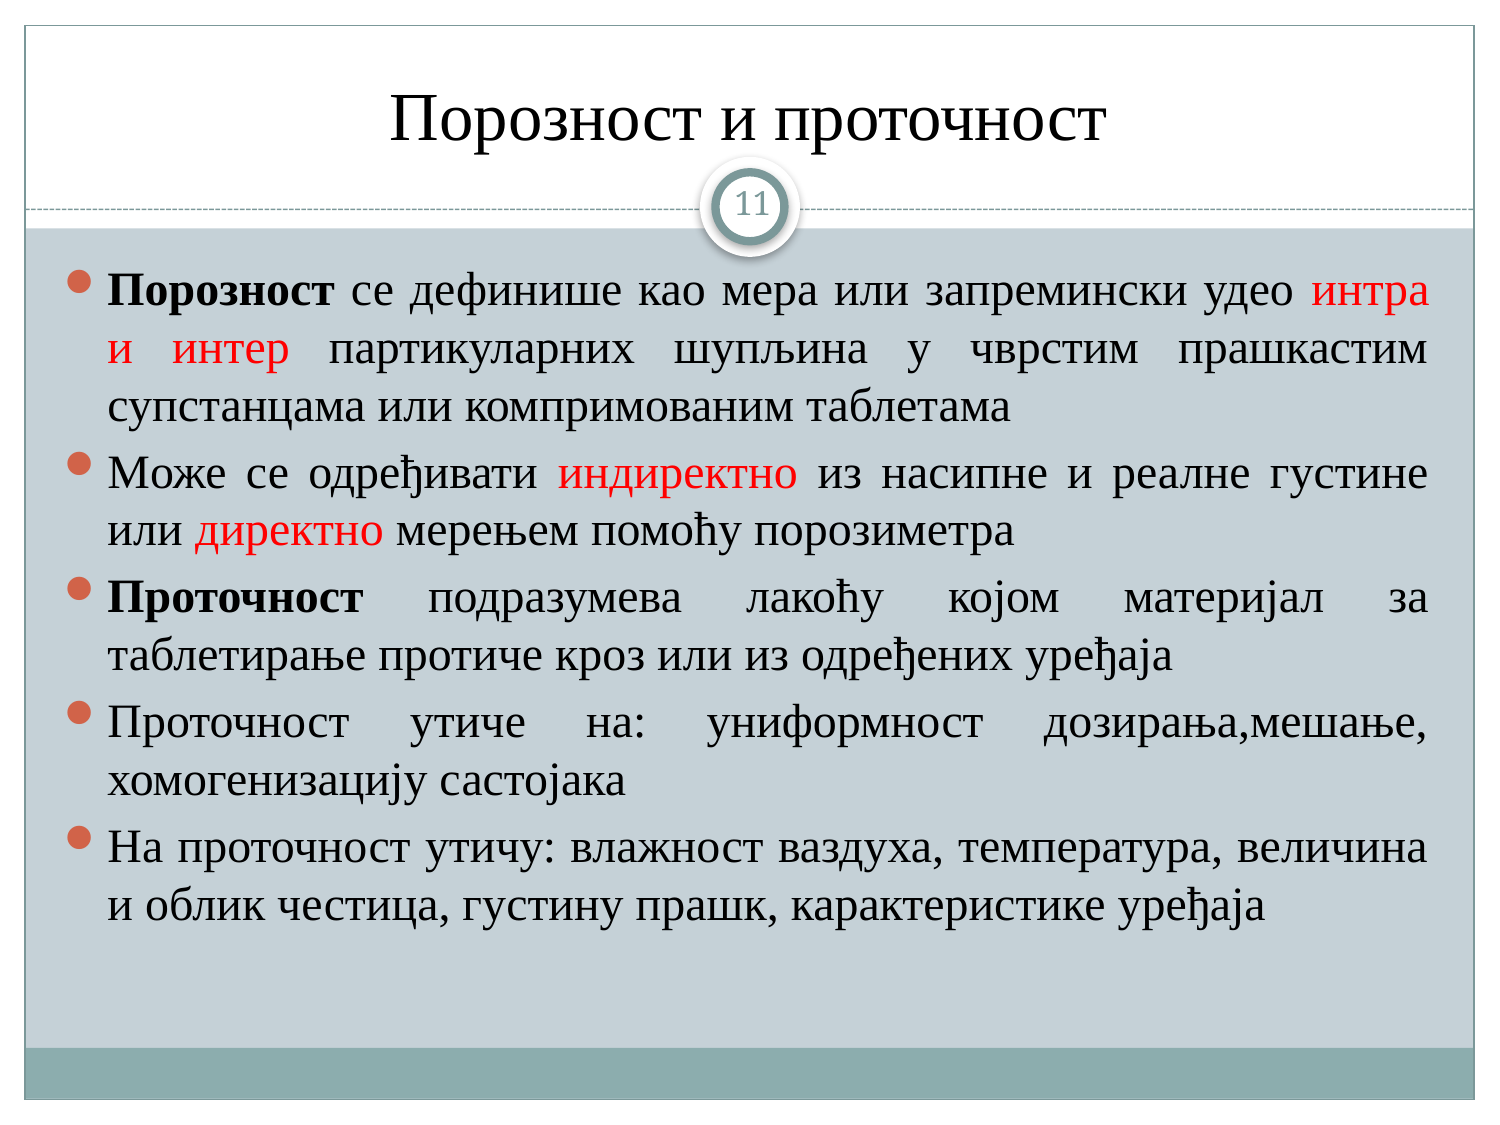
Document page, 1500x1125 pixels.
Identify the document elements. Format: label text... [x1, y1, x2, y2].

slide_number 11 [715, 168, 791, 241]
list Порозност се дефинише као мера или запремински удео интра и интер партикуларних шупљина у чврстим прашкастим супстанцама или компримованим таблетама Може се одређивати индиректно из насипне и реалне густине или директно мерењем помоћу порозиметра Проточност подразумева лакоћу којом материјал за таблетирање протиче кроз или из одређених уређаја Проточност утиче на: униформност дозирања,мешање, хомогенизацију састојака На проточност утичу: влажност ваздуха, температура, величина и облик честица, густину прашк, карактеристике уређаја [49, 250, 1445, 1001]
title Порозност и проточност [49, 37, 1450, 162]
